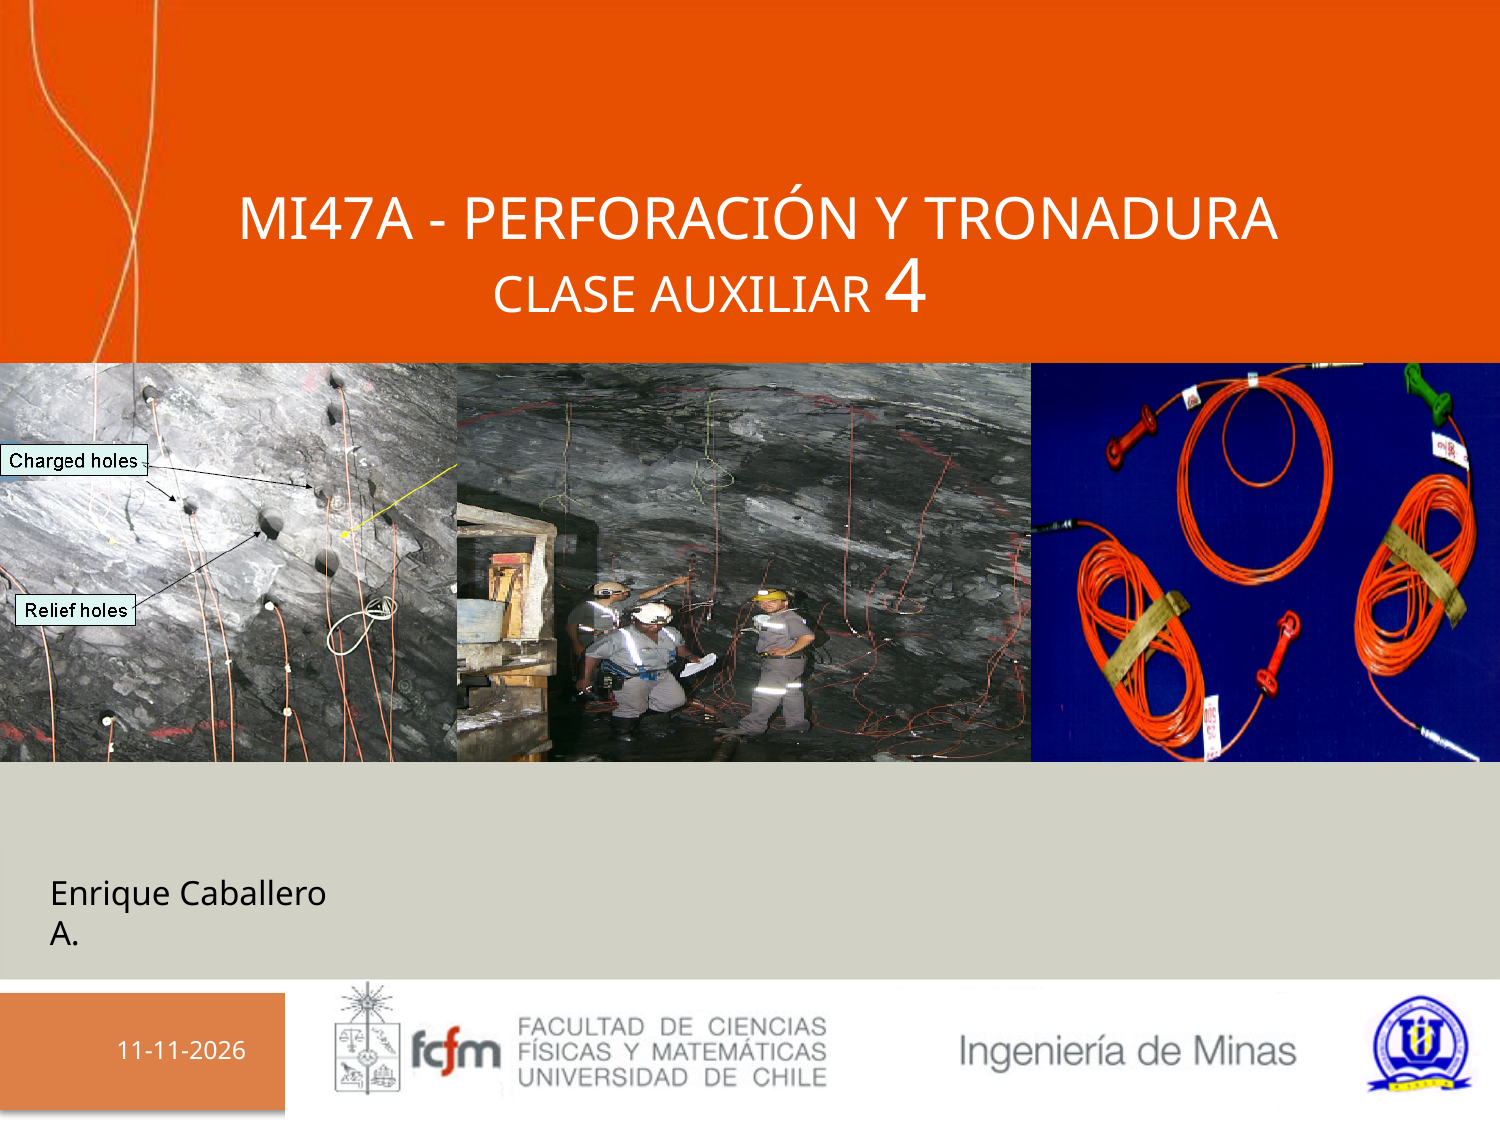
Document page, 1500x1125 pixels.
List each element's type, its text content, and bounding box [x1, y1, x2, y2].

text_box CLASE AUXILIAR 4 [0, 222, 1306, 336]
picture [0, 0, 1500, 979]
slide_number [12, 995, 278, 1108]
text_box Enrique Caballero A. [35, 855, 380, 968]
title [23, 772, 1450, 963]
picture [285, 980, 1500, 1125]
text_box MI47A - PERFORACIÓN Y TRONADURA [46, 128, 1469, 255]
